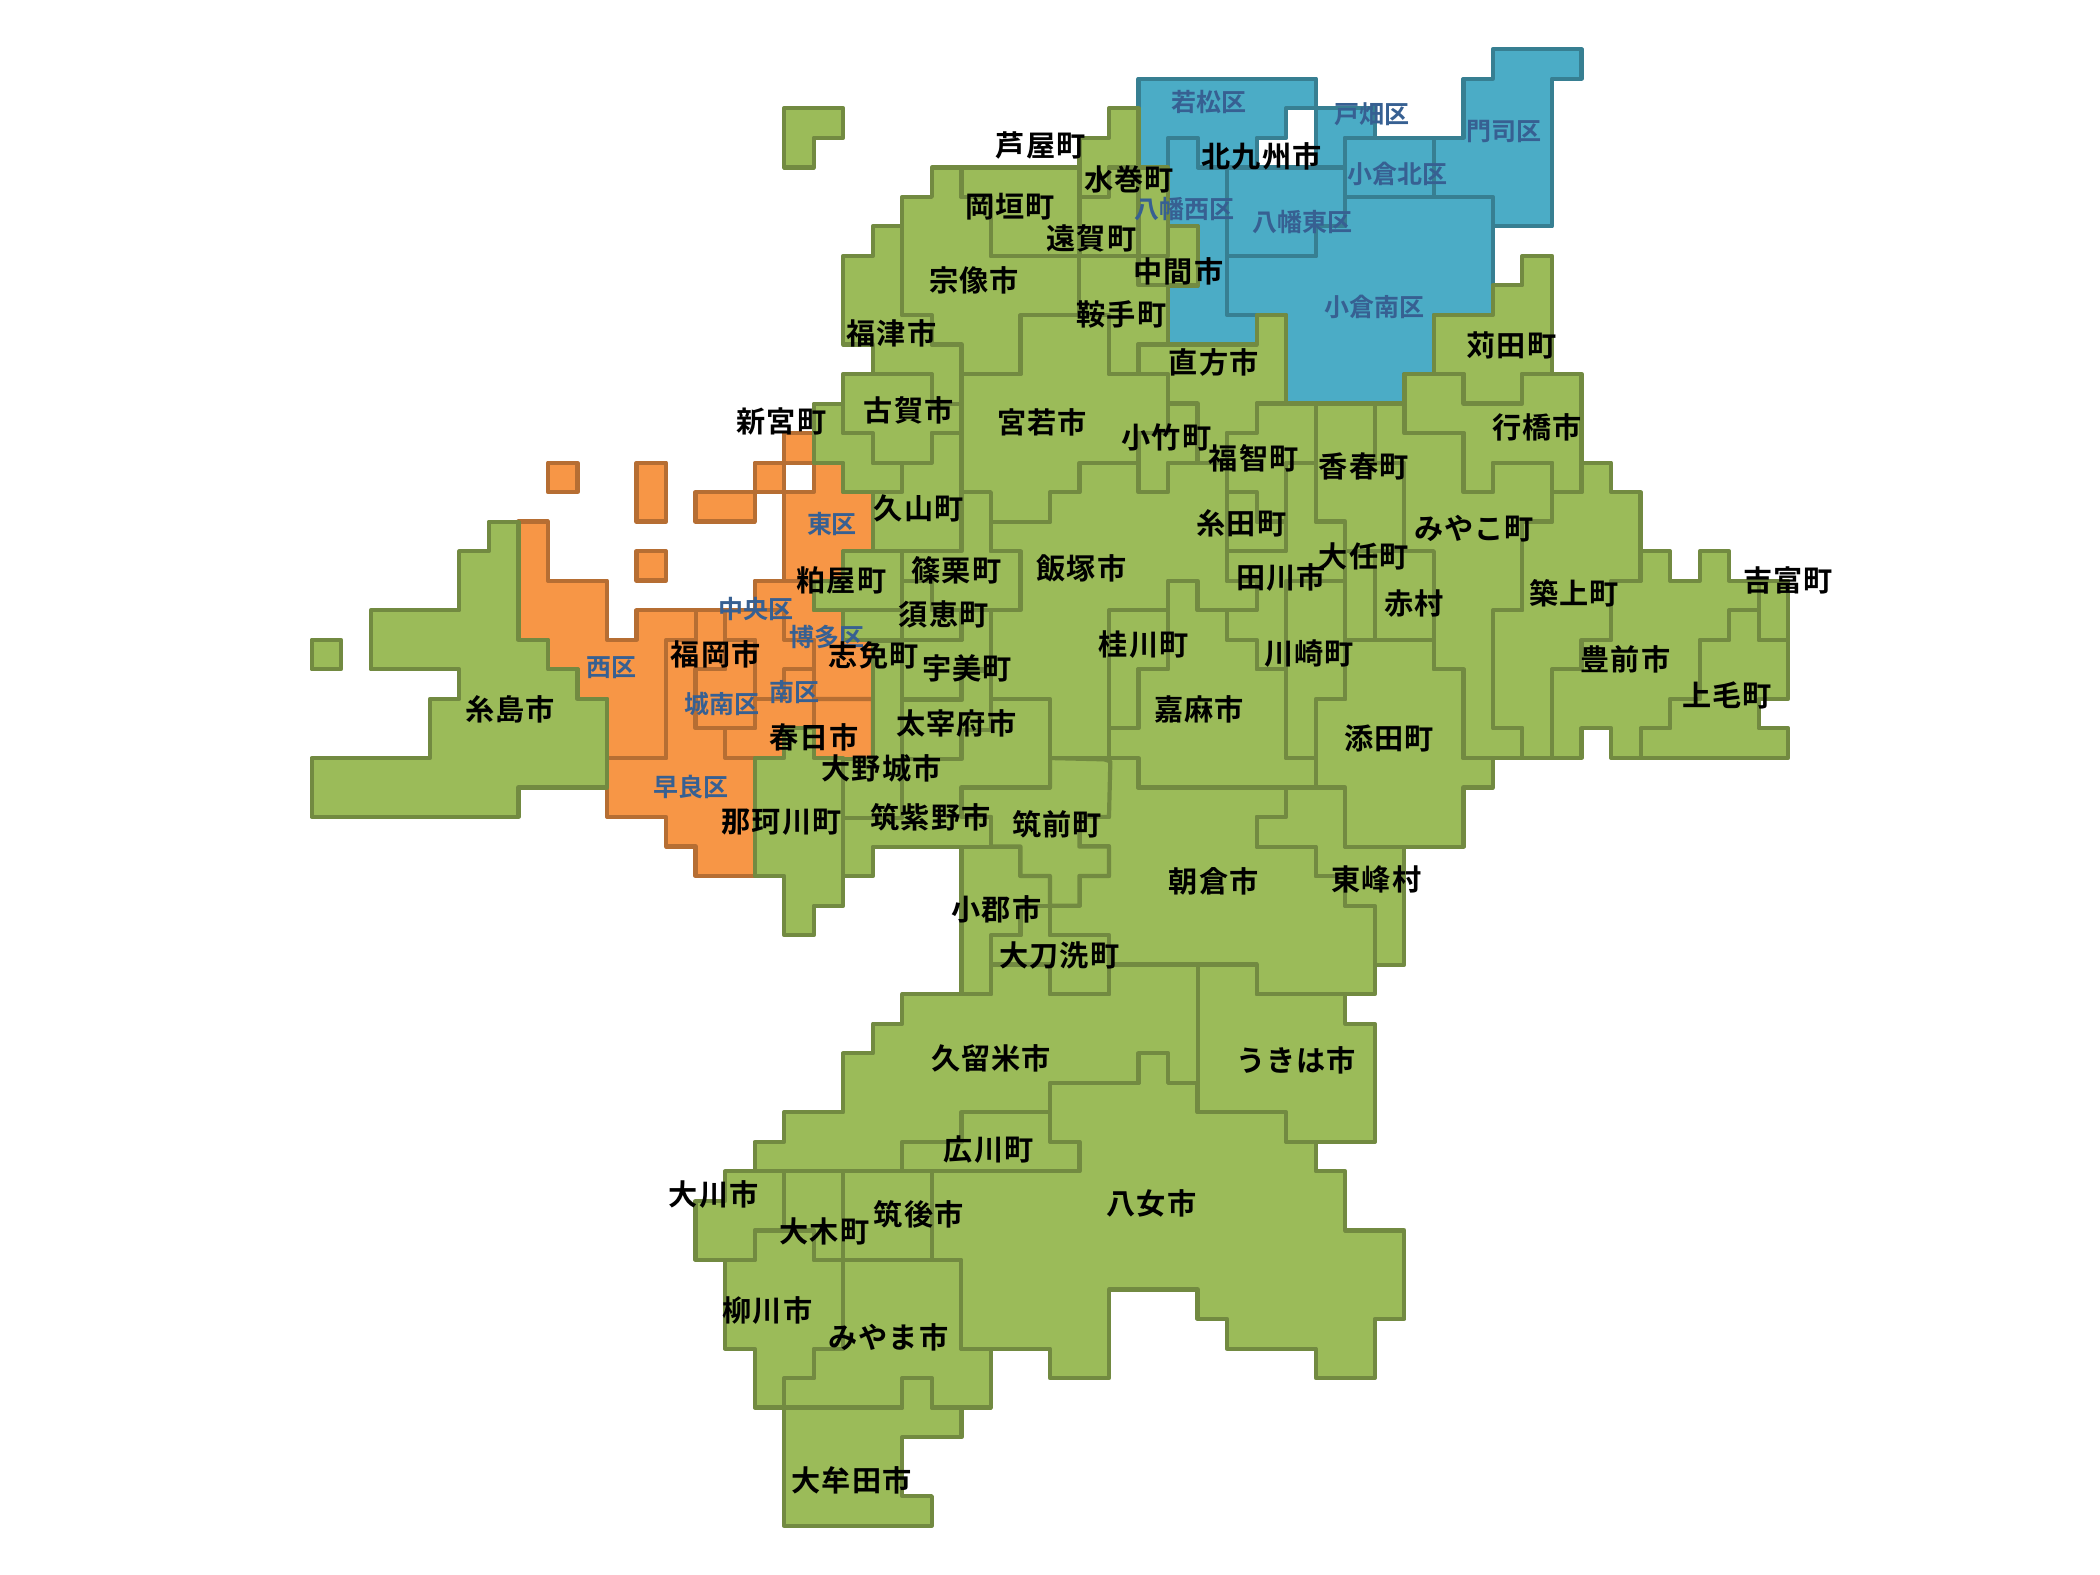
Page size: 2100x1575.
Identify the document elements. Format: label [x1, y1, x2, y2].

text_box [449, 119, 1850, 1506]
text_box [570, 78, 1558, 117]
text_box [1138, 48, 1582, 105]
text_box [311, 107, 1789, 1526]
